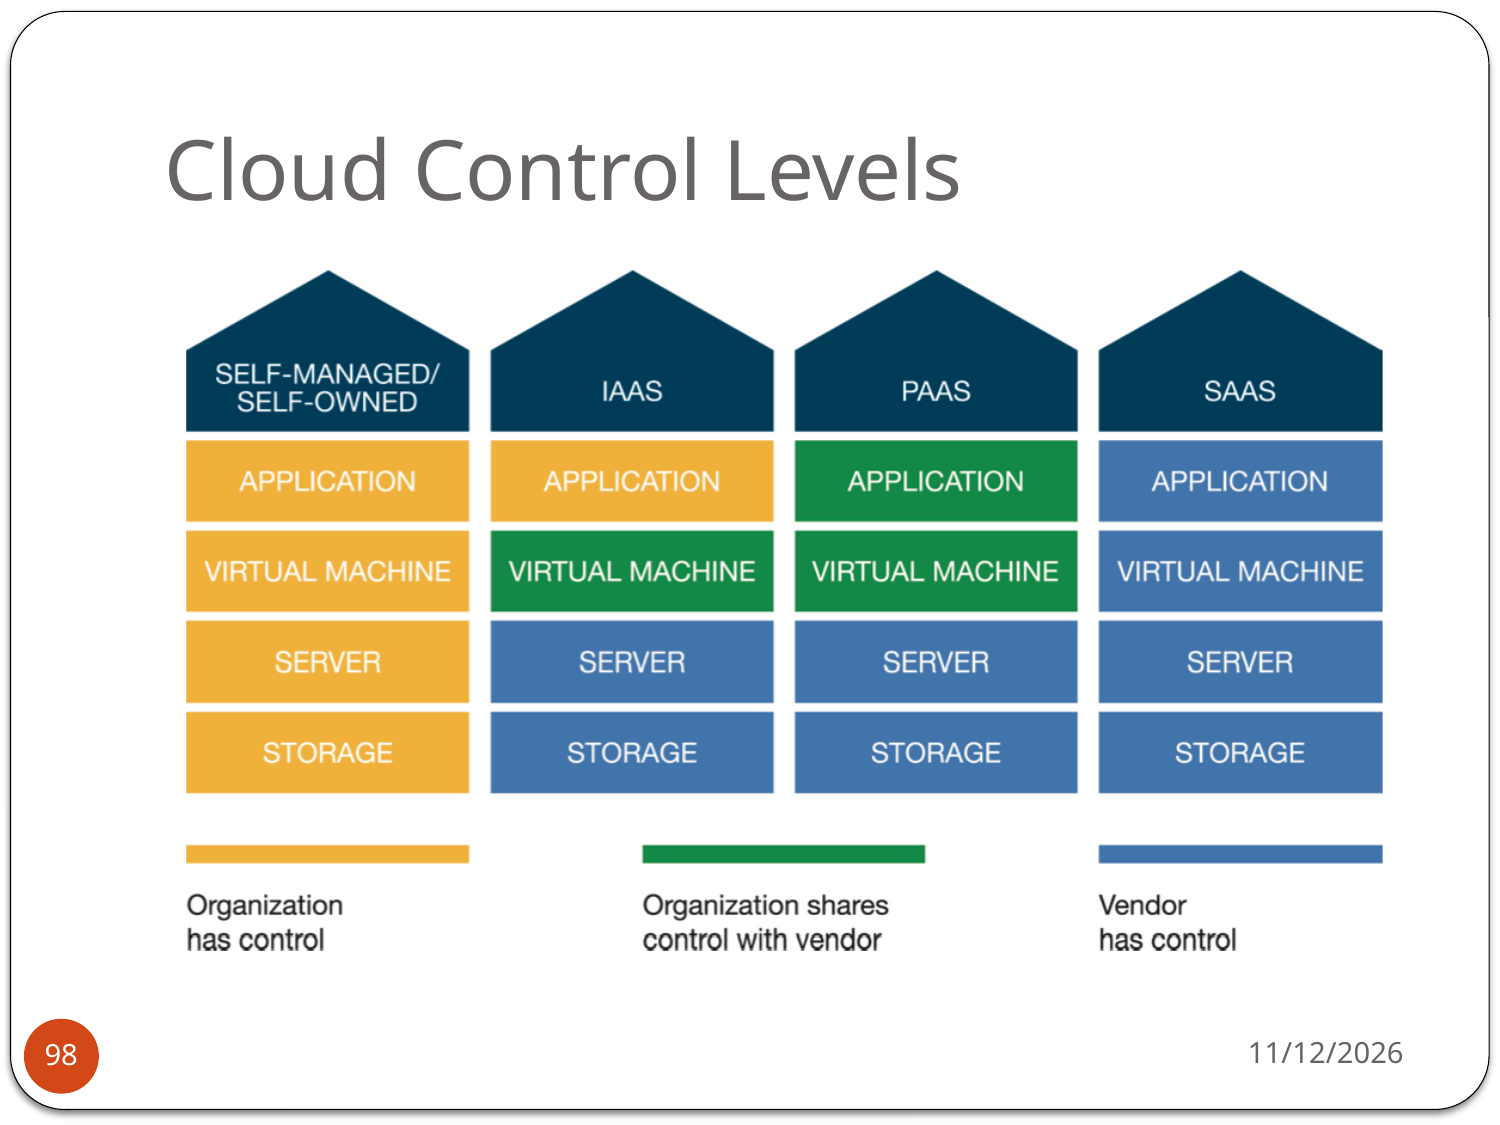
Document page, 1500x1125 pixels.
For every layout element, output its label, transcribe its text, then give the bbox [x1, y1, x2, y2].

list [149, 237, 1426, 988]
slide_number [1012, 1015, 1419, 1094]
title Cloud Control Levels [150, 45, 1425, 233]
slide_number 98 [23, 1018, 99, 1094]
